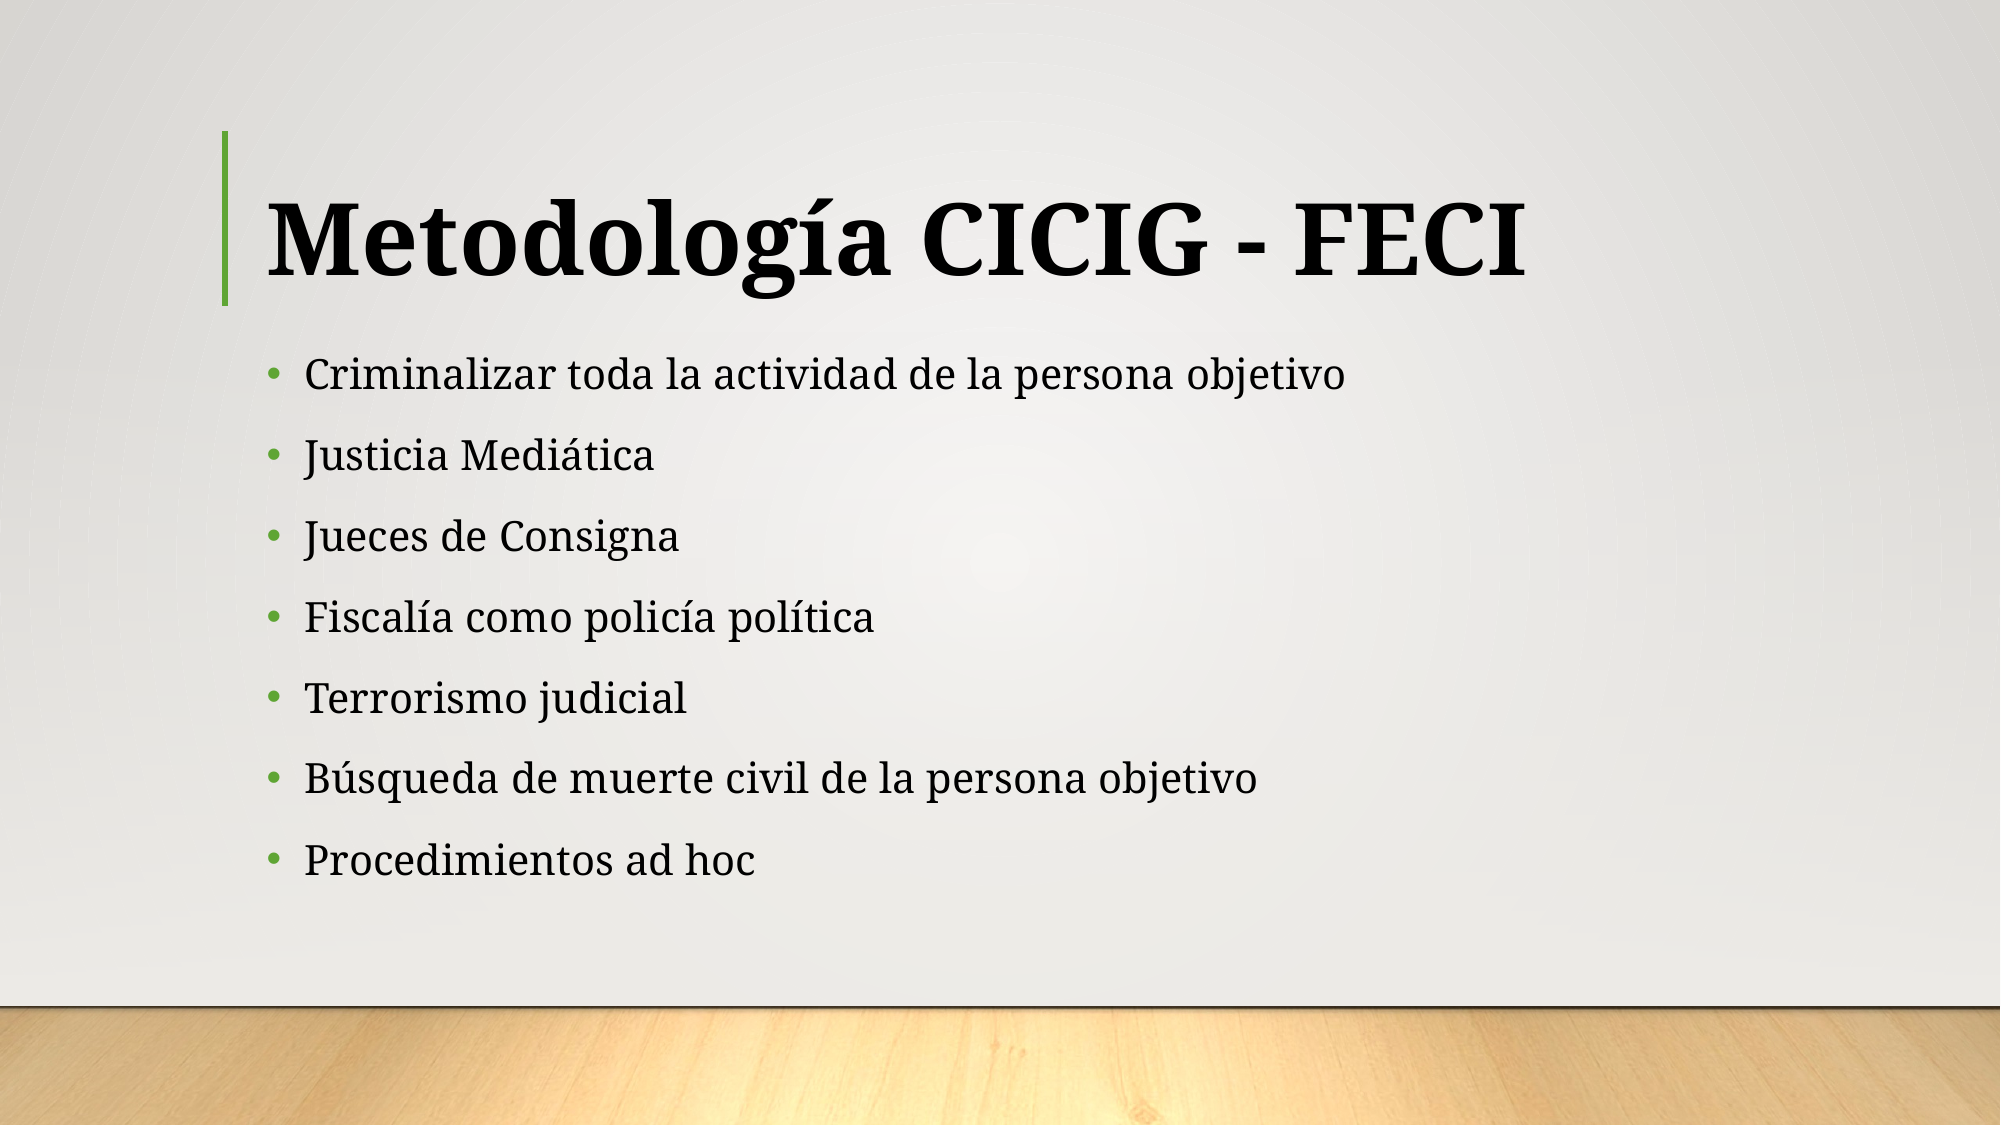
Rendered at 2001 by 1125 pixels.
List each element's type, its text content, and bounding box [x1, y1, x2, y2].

picture [0, 1006, 2000, 1125]
list Criminalizar toda la actividad de la persona objetivo Justicia Mediática Jueces de Consigna Fiscalía como policía política Terrorismo judicial Búsqueda de muerte civil de la persona objetivo Procedimientos ad hoc [251, 330, 1814, 897]
title Metodología CICIG - FECI [251, 131, 1814, 305]
